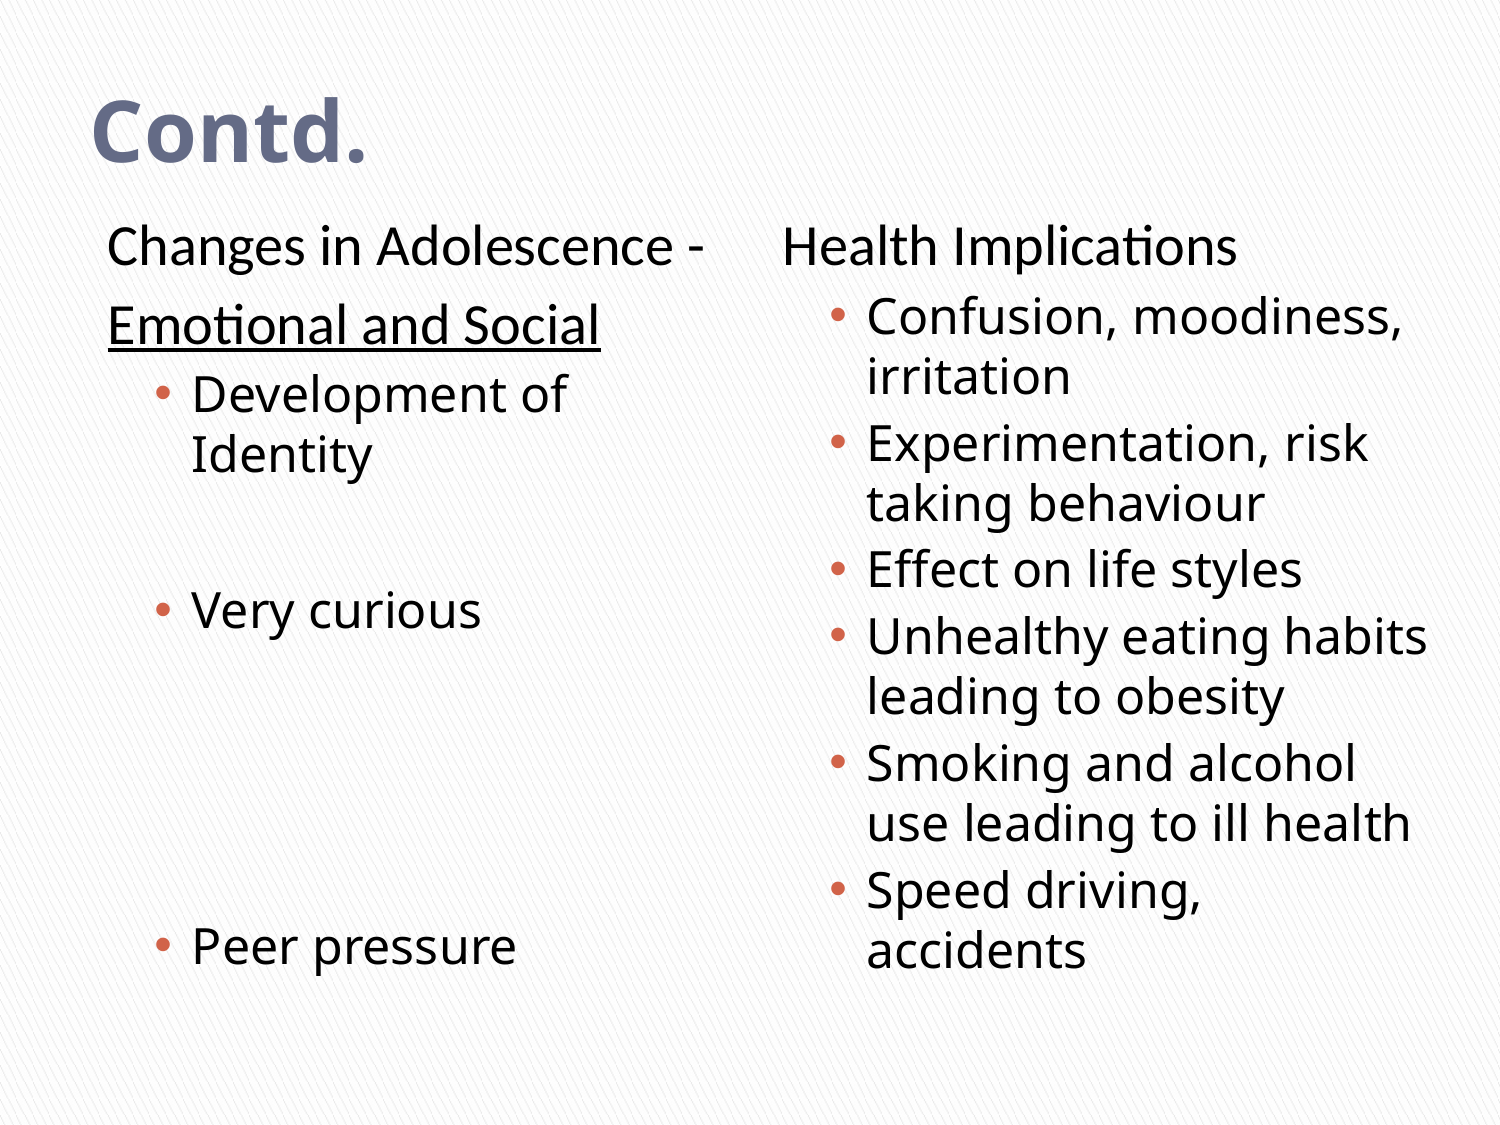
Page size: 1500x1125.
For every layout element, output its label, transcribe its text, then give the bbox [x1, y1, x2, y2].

list Health Implications Confusion, moodiness, irritation Experimentation, risk taking behaviour Effect on life styles Unhealthy eating habits leading to obesity Smoking and alcohol use leading to ill health Speed driving, accidents [749, 199, 1451, 1125]
list Changes in Adolescence - Emotional and Social Development of Identity Very curious Peer pressure [74, 199, 738, 1125]
title Contd. [75, 44, 1425, 213]
